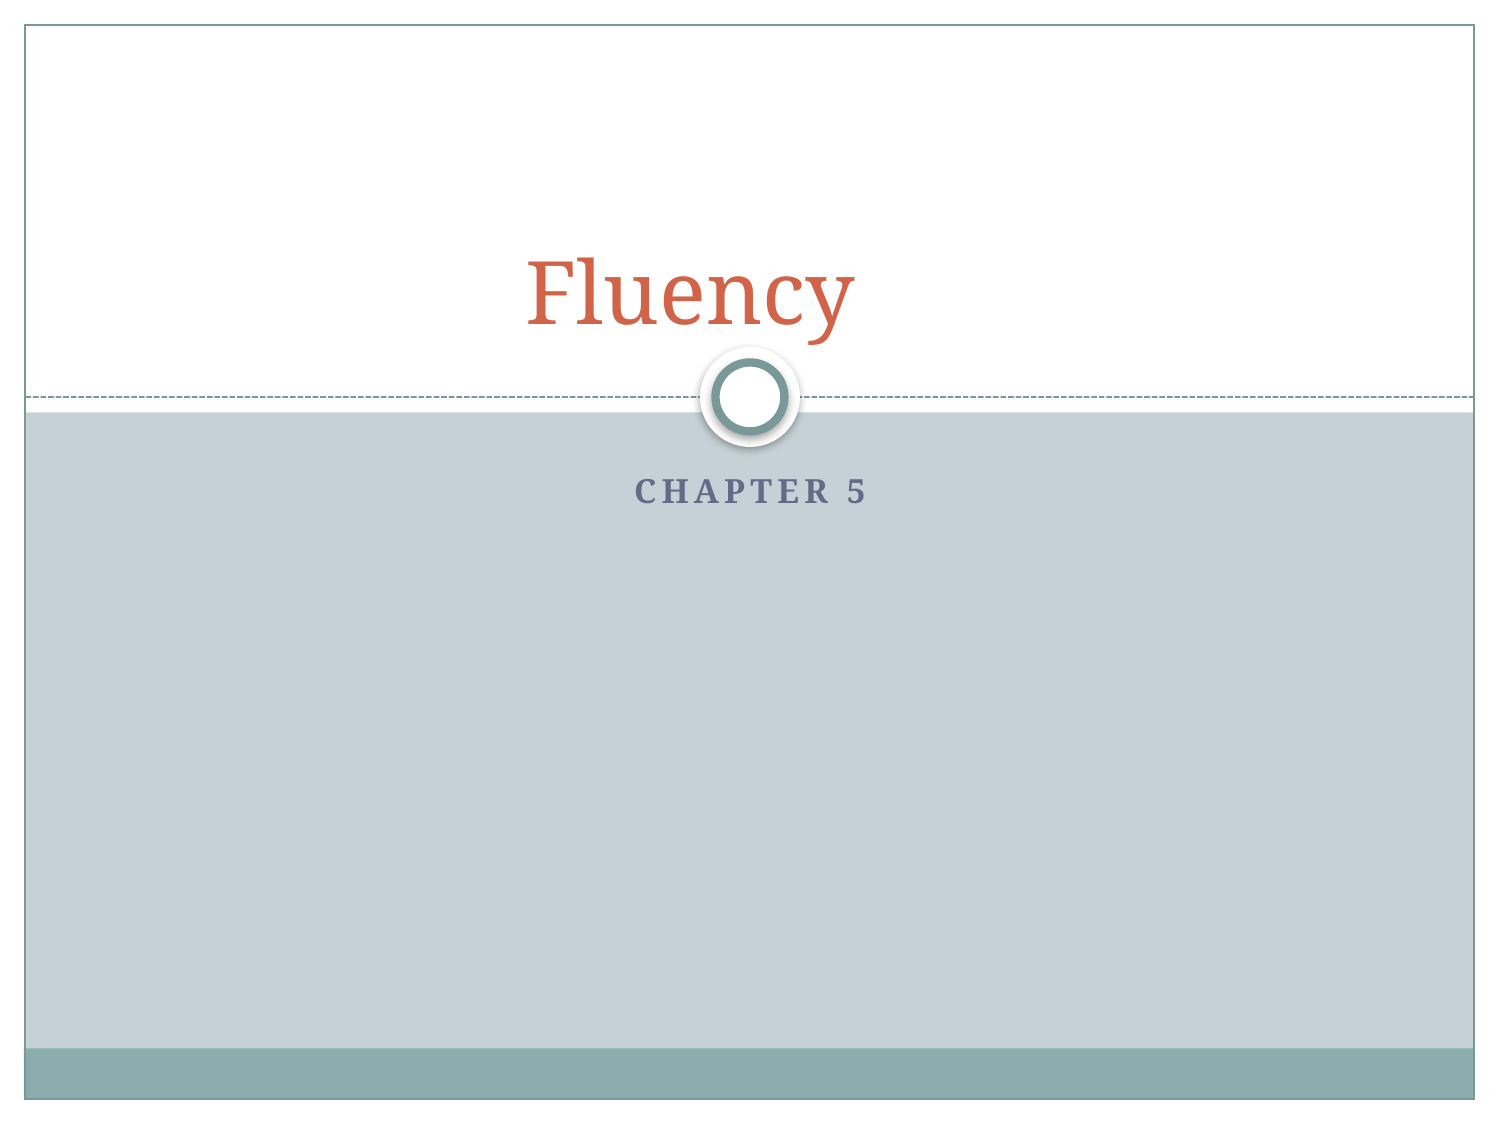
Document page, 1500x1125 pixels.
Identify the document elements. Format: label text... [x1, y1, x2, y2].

title Fluency [112, 62, 1388, 350]
subtitle Chapter 5 [225, 462, 1275, 750]
